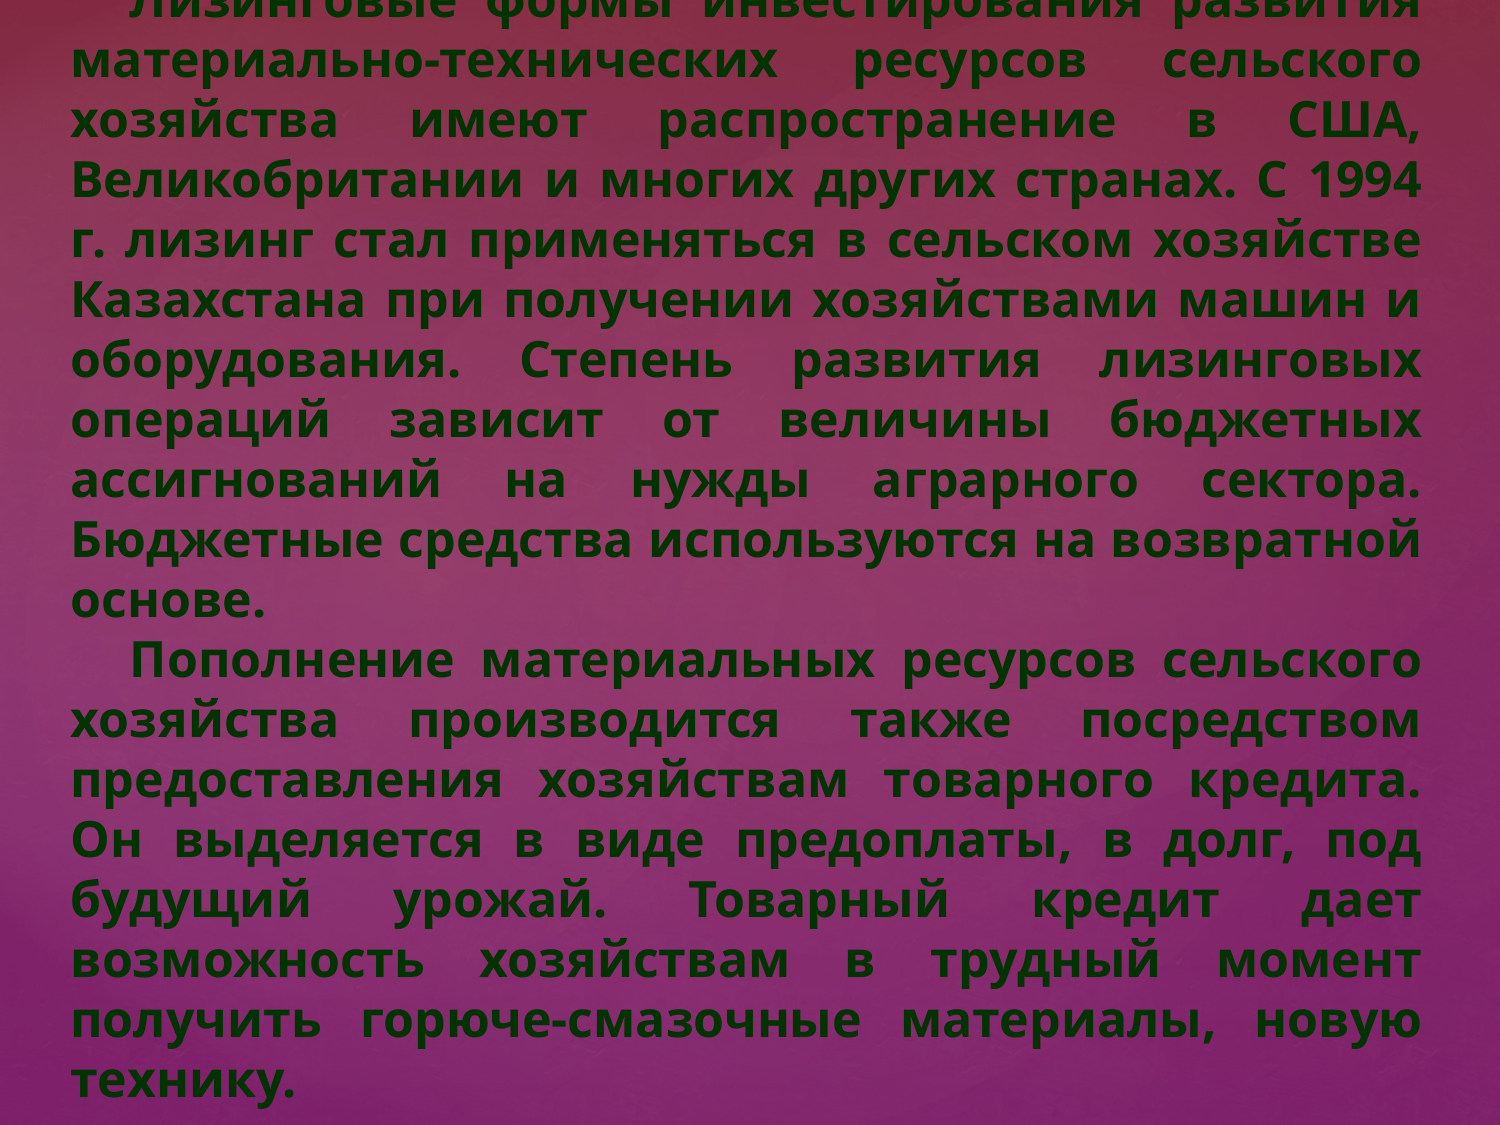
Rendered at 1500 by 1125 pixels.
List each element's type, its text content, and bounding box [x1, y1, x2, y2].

text_box Лизинговые формы инвестирования развития материально-технических ресурсов сельского хозяйства имеют распространение в США, Великобритании и многих других странах. С 1994 г. лизинг стал применяться в сельском хозяйстве Казахстана при получении хозяйствами машин и оборудования. Степень развития лизинговых операций зависит от величины бюджетных ассигнований на нужды аграрного сектора. Бюджетные средства используются на возвратной основе. Пополнение материальных ресурсов сельского хозяйства производится также посредством предоставления хозяйствам товарного кредита. Он выделяется в виде предоплаты, в долг, под будущий урожай. Товарный кредит дает возможность хозяйствам в трудный момент получить горюче-смазочные материалы, новую технику. [55, 0, 1438, 1115]
